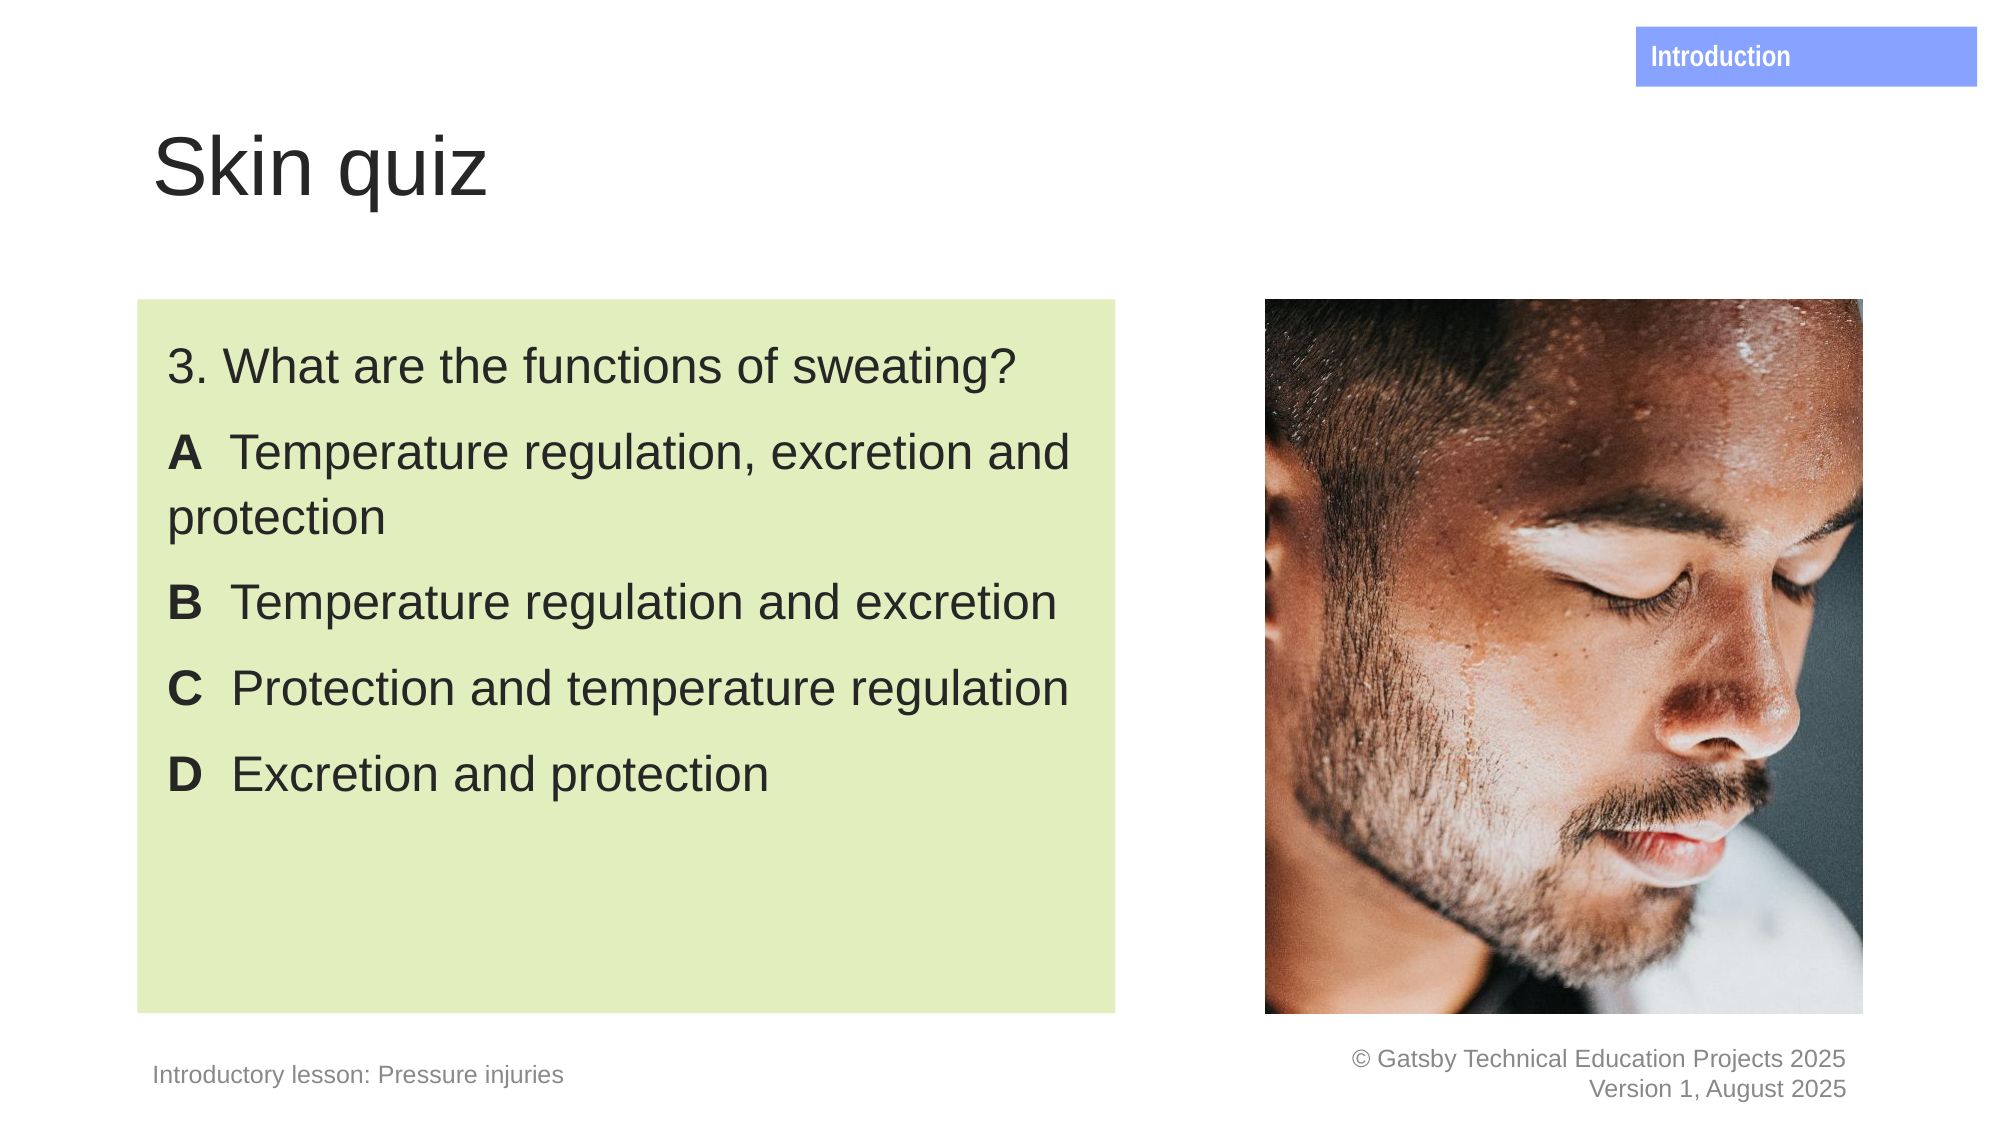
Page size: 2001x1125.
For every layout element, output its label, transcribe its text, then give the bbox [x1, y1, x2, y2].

list Introductory lesson: Pressure injuries [137, 1042, 829, 1103]
list Introduction [1636, 26, 1978, 87]
picture [1183, 299, 1863, 1014]
title Skin quiz [137, 59, 1863, 278]
list 3. What are the functions of sweating? A Temperature regulation, excretion and protection B Temperature regulation and excretion C Protection and temperature regulation D Excretion and protection [137, 299, 1116, 1014]
